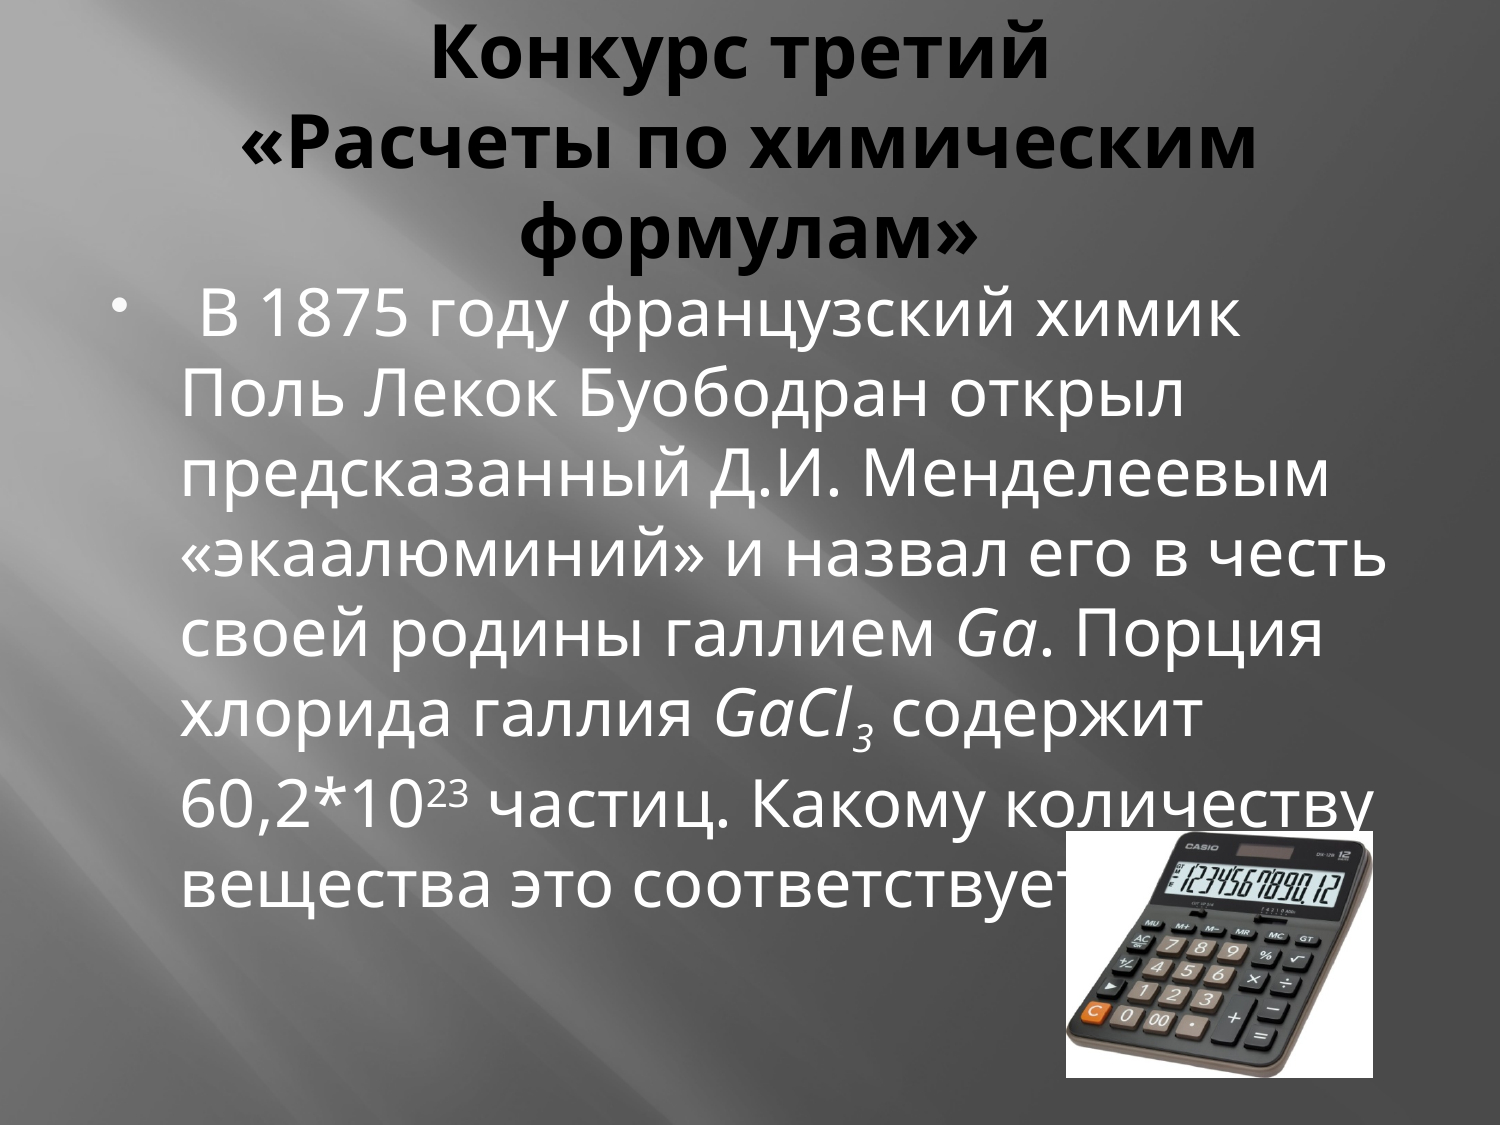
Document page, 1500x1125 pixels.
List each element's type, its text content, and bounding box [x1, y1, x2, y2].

list В 1875 году французский химик Поль Лекок Буободран открыл предсказанный Д.И. Менделеевым «экаалюминий» и назвал его в честь своей родины галлием Ga. Порция хлорида галлия GaCl3 содержит 60,2*1023 частиц. Какому количеству вещества это соответствует [75, 262, 1425, 1067]
title Конкурс третий «Расчеты по химическим формулам» [75, 45, 1425, 233]
picture [1066, 831, 1374, 1079]
